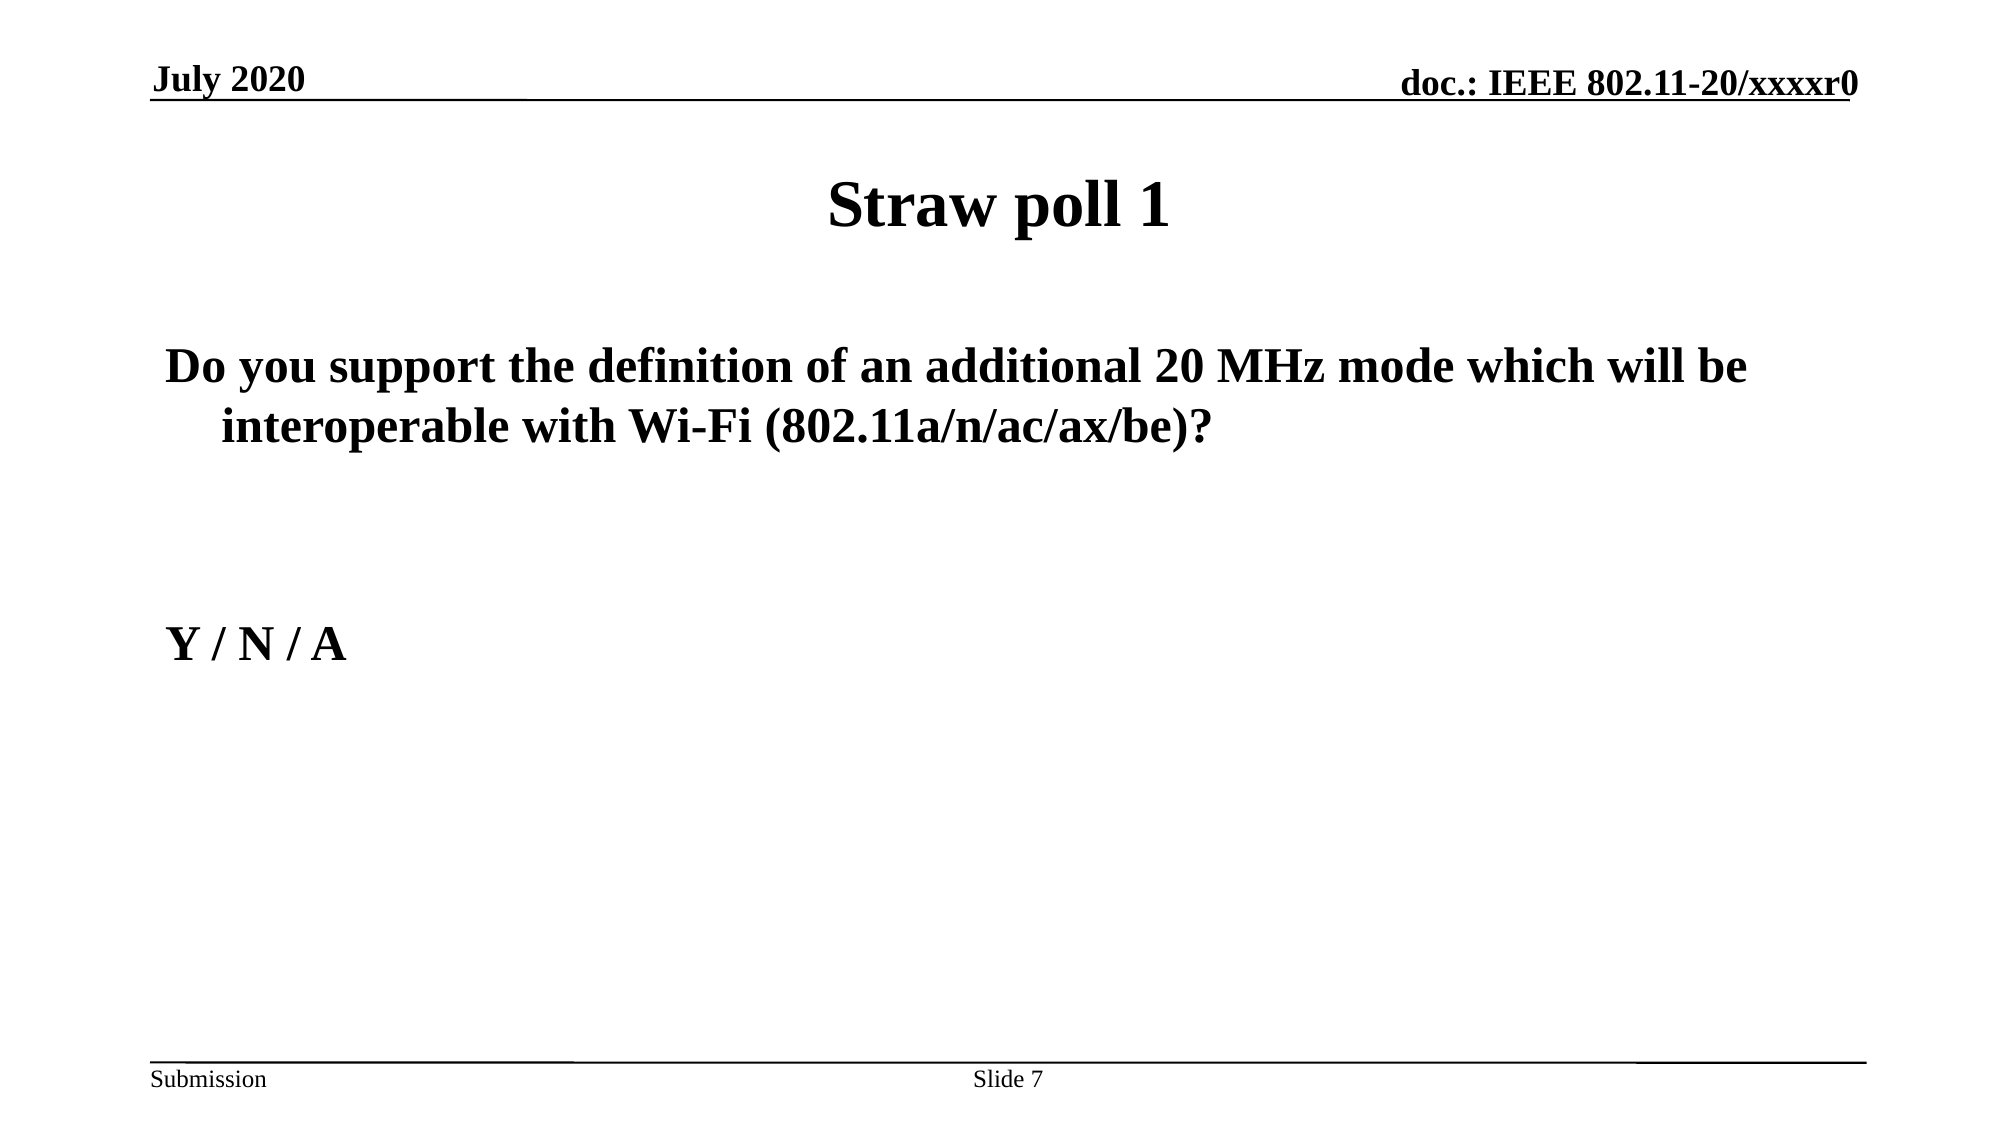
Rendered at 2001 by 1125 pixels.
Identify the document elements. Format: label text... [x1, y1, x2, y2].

slide_number Slide 7 [950, 1061, 1067, 1123]
title Straw poll 1 [149, 112, 1850, 288]
list Do you support the definition of an additional 20 MHz mode which will be interoperable with Wi-Fi (802.11a/n/ac/ax/be)? Y / N / A [149, 324, 1850, 1000]
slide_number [152, 54, 563, 100]
